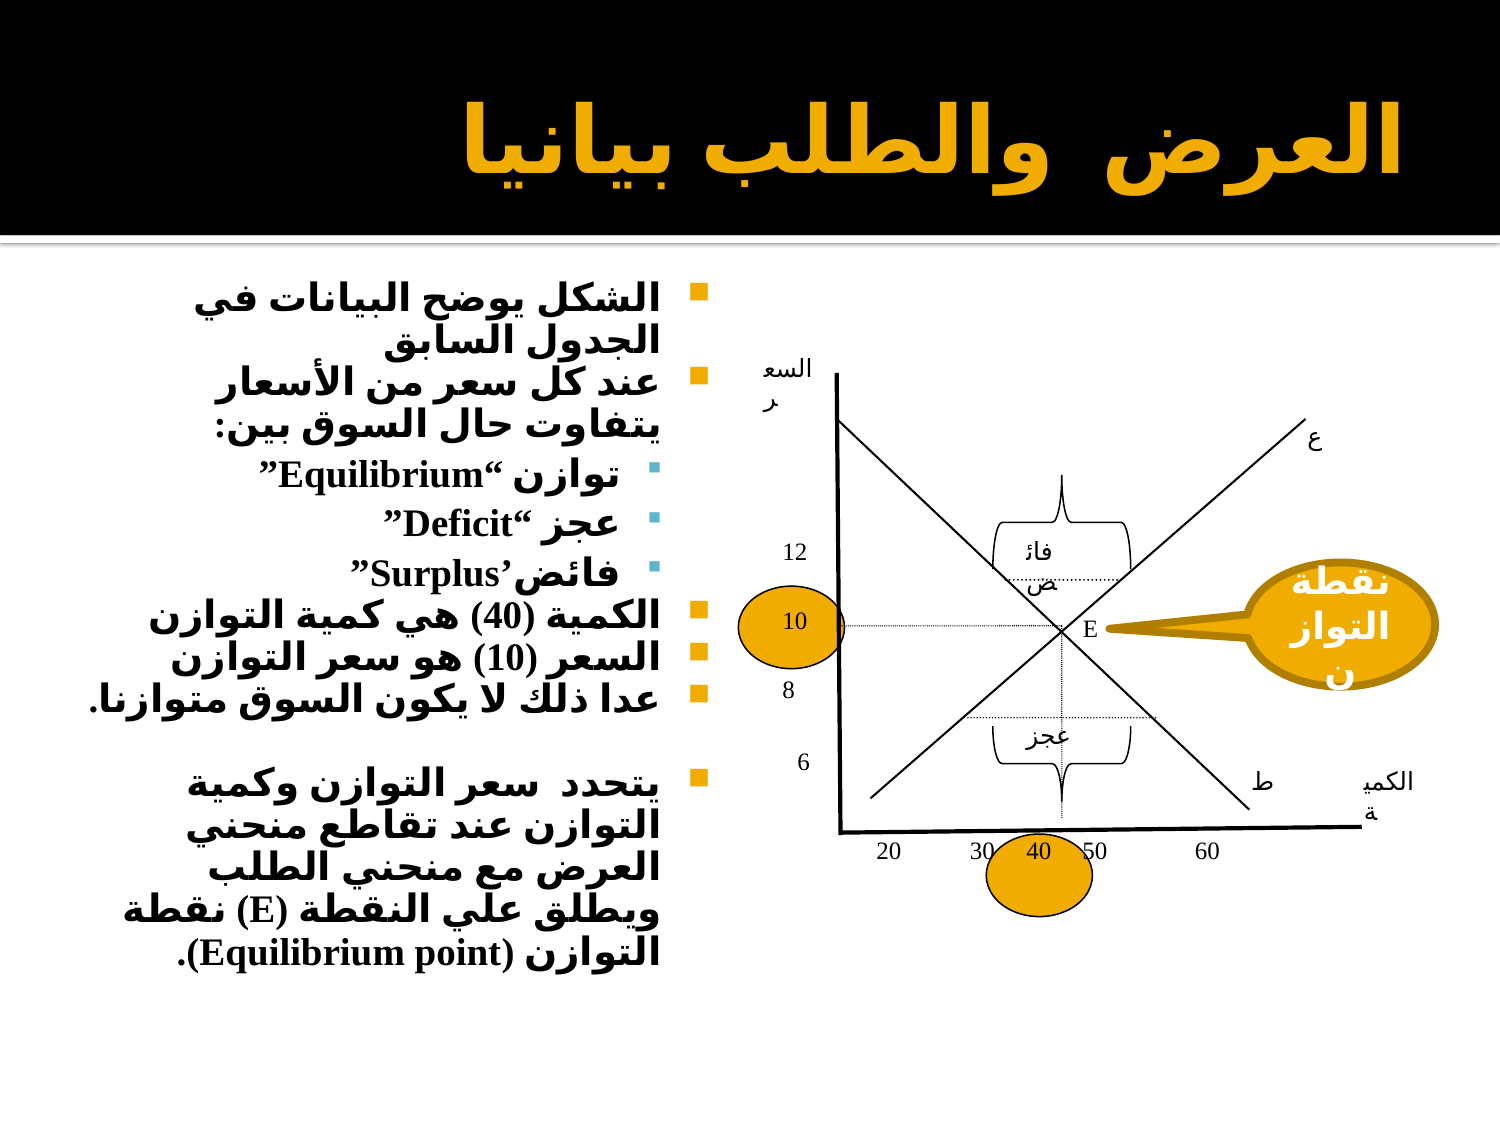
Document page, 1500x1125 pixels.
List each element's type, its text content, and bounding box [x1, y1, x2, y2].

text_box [738, 349, 1436, 917]
list الشكل يوضح البيانات في الجدول السابق عند كل سعر من الأسعار يتفاوت حال السوق بين: توازن “Equilibrium” عجز “Deficit” فائض’Surplus” الكمية (40) هي كمية التوازن السعر (10) هو سعر التوازن عدا ذلك لا يكون السوق متوازنا. يتحدد سعر التوازن وكمية التوازن عند تقاطع منحني العرض مع منحني الطلب ويطلق علي النقطة (E) نقطة التوازن (Equilibrium point). [75, 262, 738, 1005]
title العرض والطلب بيانيا [64, 42, 1415, 230]
